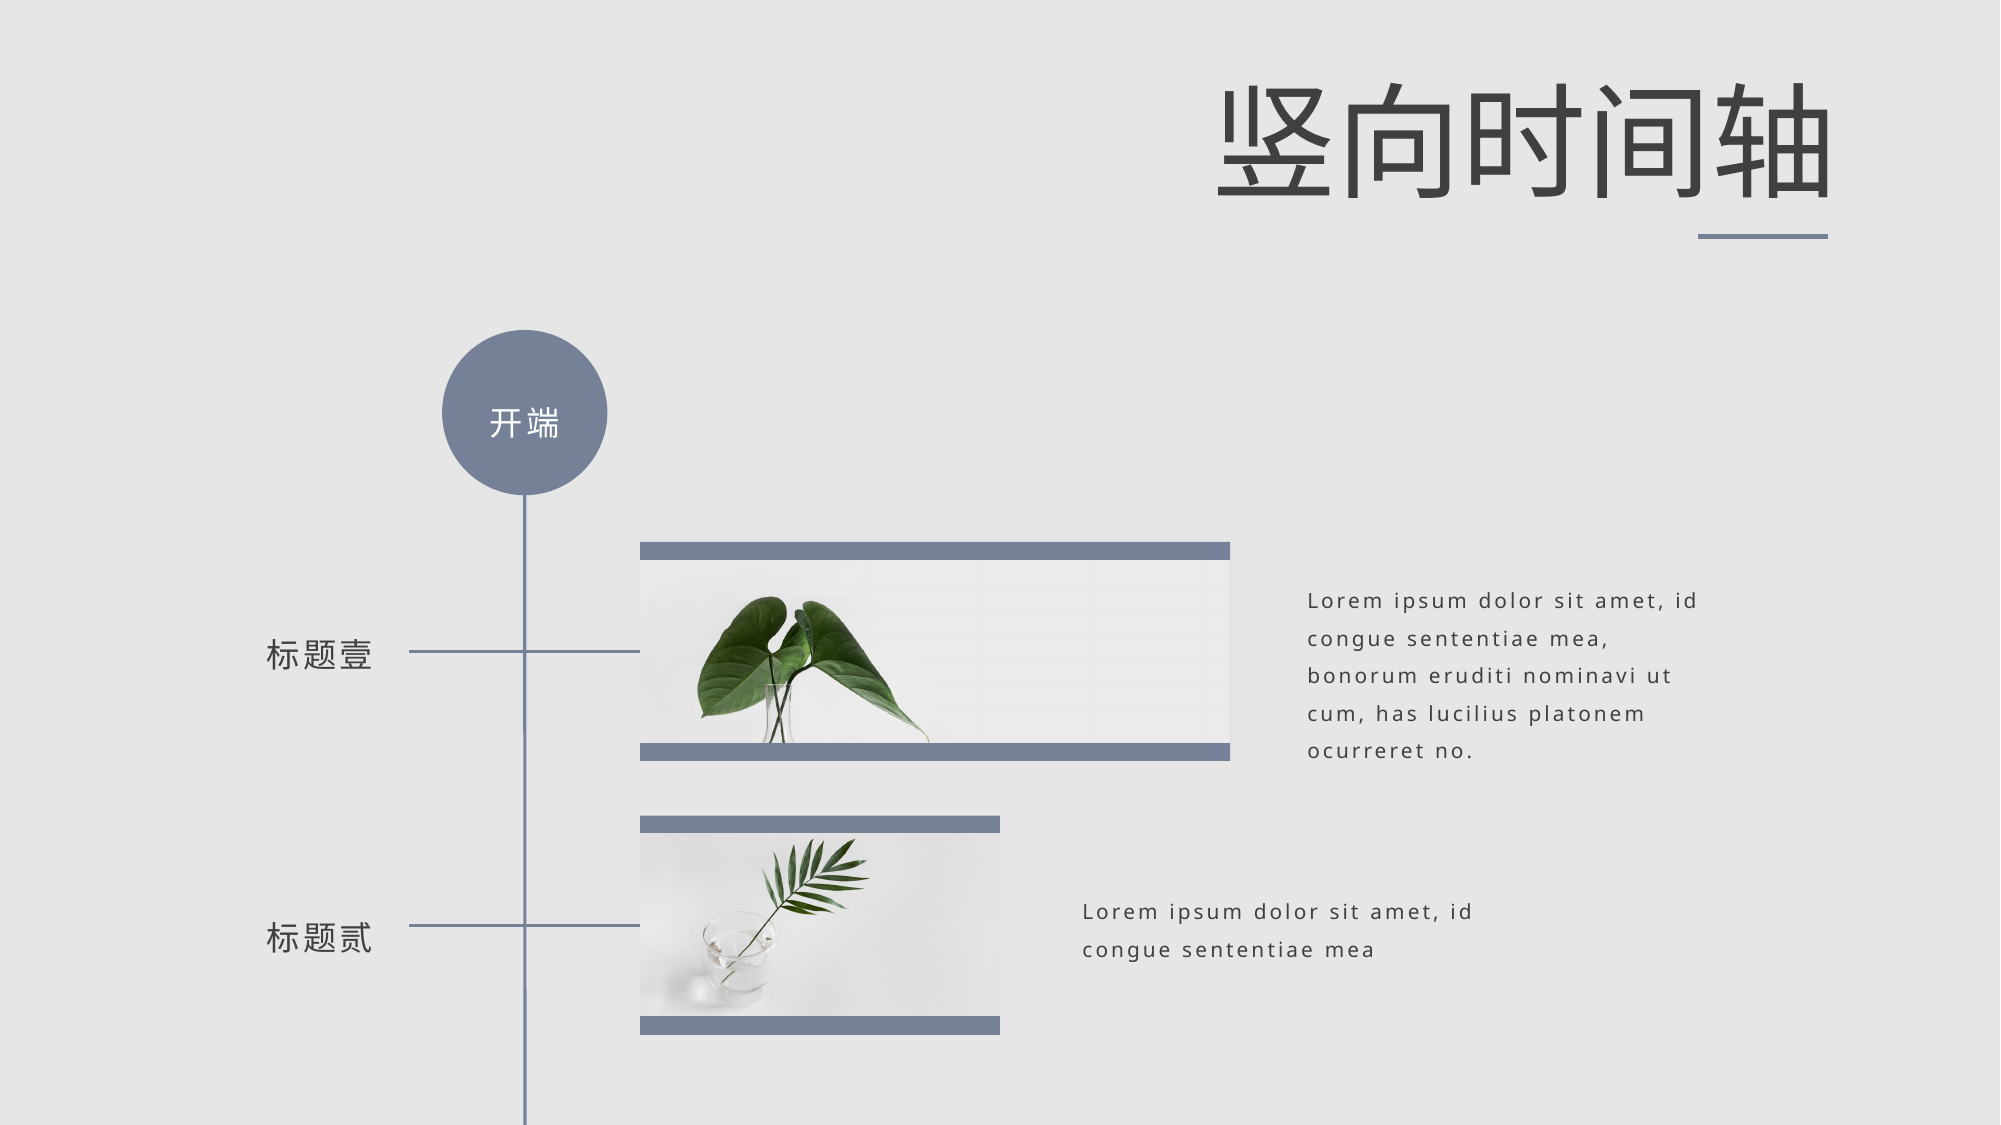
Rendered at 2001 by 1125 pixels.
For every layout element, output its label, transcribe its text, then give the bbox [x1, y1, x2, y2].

text_box 竖向时间轴 [688, 56, 1851, 222]
text_box [449, 450, 600, 497]
text_box 开端 [430, 374, 619, 450]
text_box [639, 743, 1231, 762]
text_box [639, 815, 1001, 832]
text_box 标题壹 [151, 606, 388, 682]
text_box [450, 328, 599, 374]
text_box [639, 559, 1231, 743]
text_box [639, 1016, 1001, 1036]
text_box [639, 541, 1231, 559]
text_box Lorem ipsum dolor sit amet, id congue sententiae mea [1067, 878, 1518, 969]
text_box 标题贰 [197, 889, 388, 965]
text_box [639, 832, 1001, 1016]
text_box Lorem ipsum dolor sit amet, id congue sententiae mea, bonorum eruditi nominavi ut cum, has lucilius platonem ocurreret no. [1292, 567, 1743, 770]
